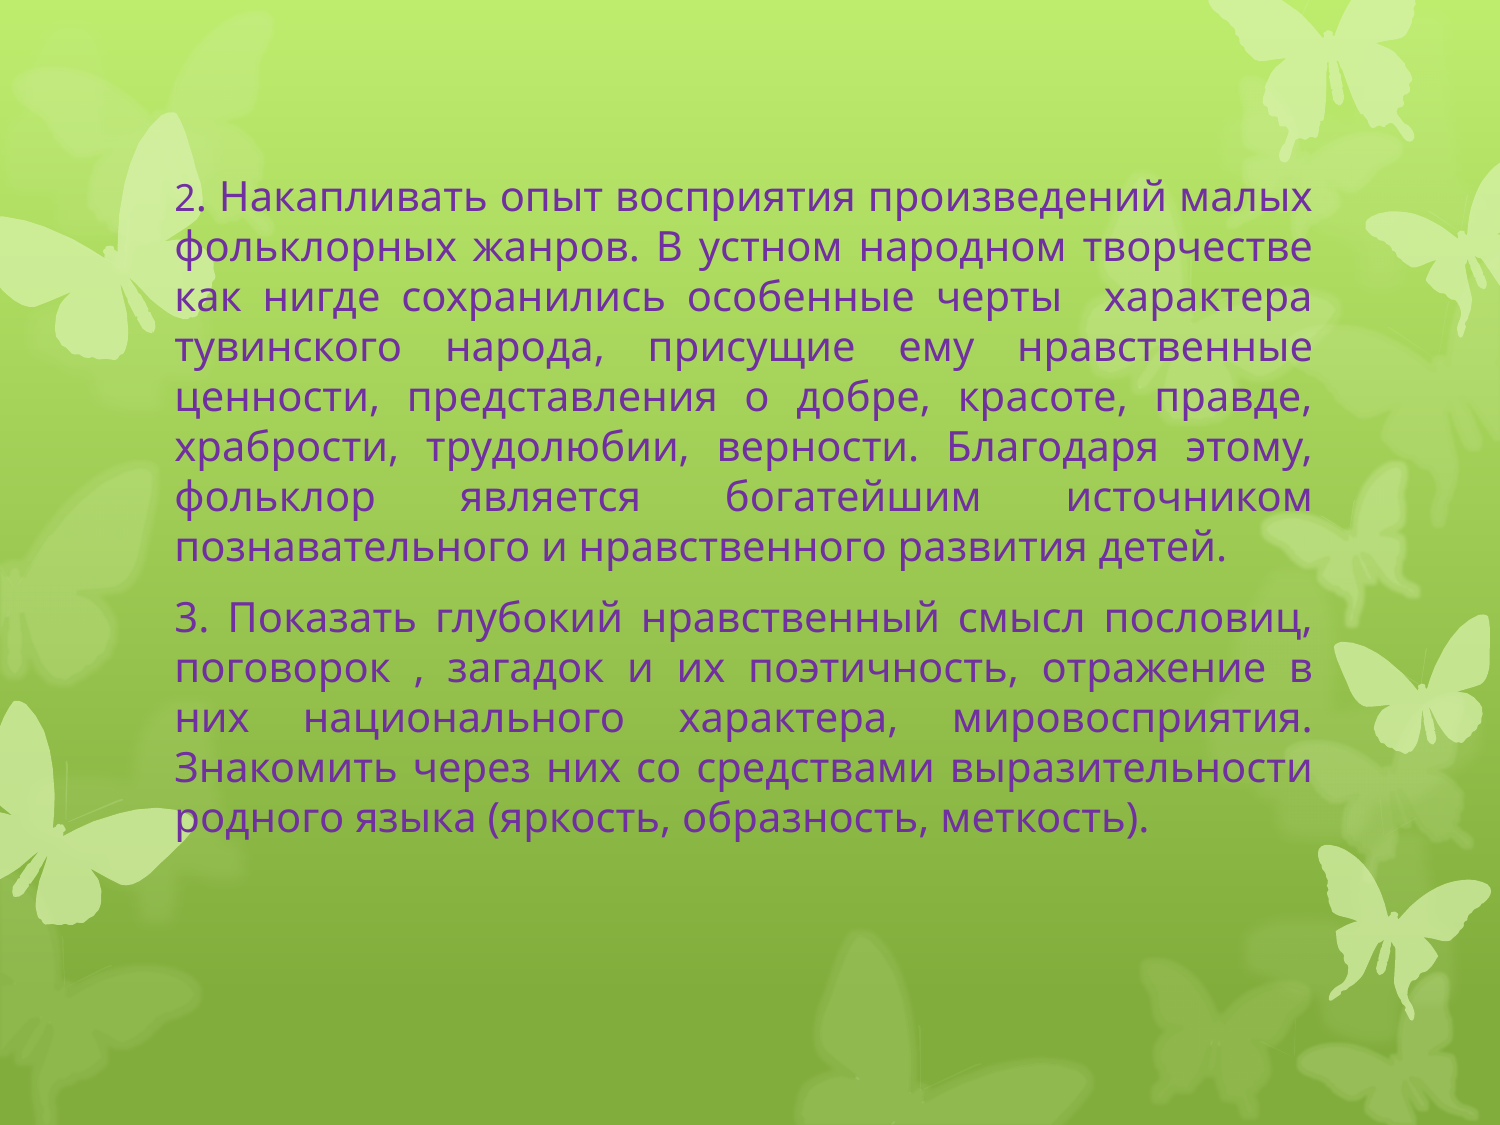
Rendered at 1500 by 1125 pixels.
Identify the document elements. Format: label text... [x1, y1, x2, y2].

list 2. Накапливать опыт восприятия произведений малых фольклорных жанров. В устном народном творчестве как нигде сохранились особенные черты характера тувинского народа, присущие ему нравственные ценности, представления о добре, красоте, правде, храбрости, трудолюбии, верности. Благодаря этому, фольклор является богатейшим источником познавательного и нравственного развития детей. 3. Показать глубокий нравственный смысл пословиц, поговорок , загадок и их поэтичность, отражение в них национального характера, мировосприятия. Знакомить через них со средствами выразительности родного языка (яркость, образность, меткость). [159, 208, 1329, 873]
